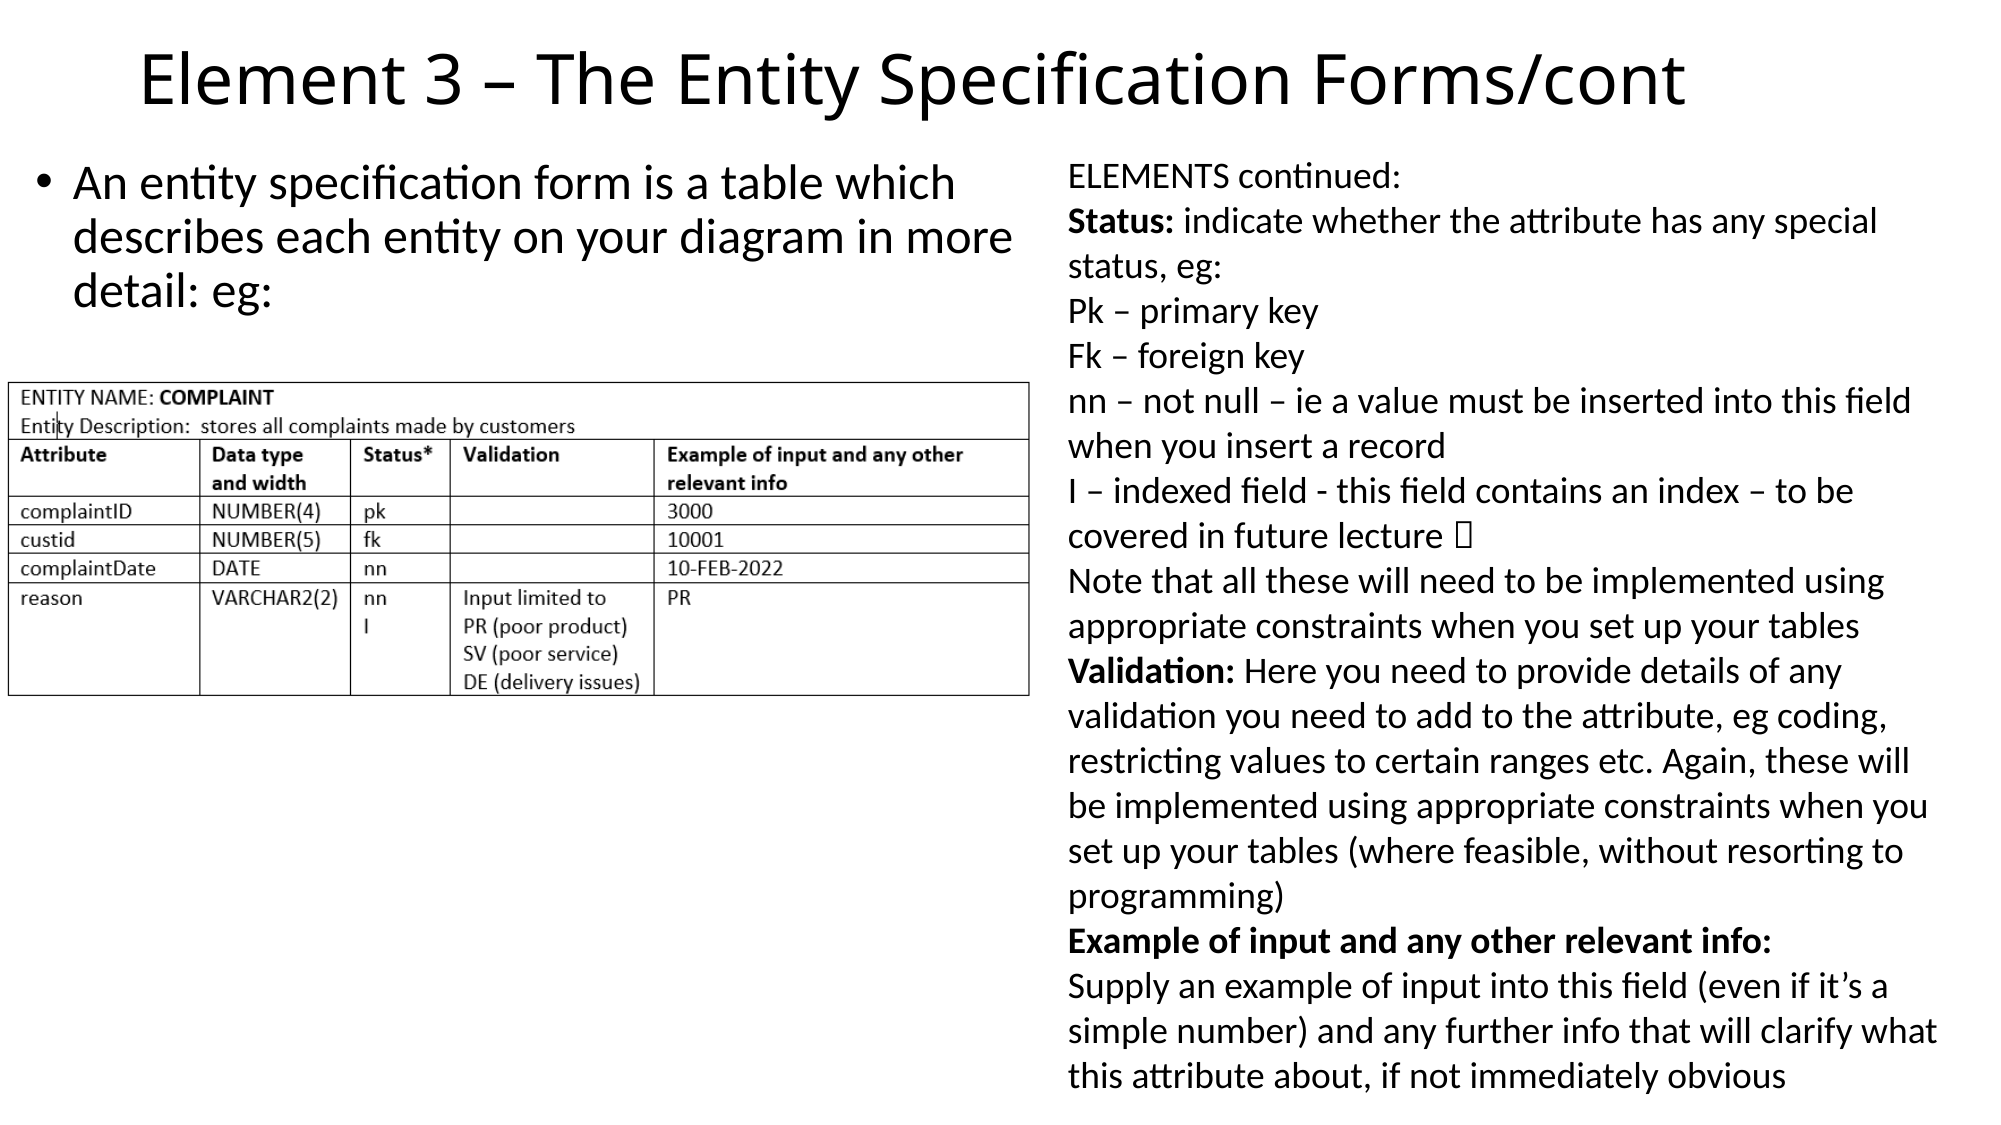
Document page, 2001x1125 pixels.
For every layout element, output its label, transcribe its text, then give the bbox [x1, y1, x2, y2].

picture [0, 374, 1033, 704]
title Element 3 – The Entity Specification Forms/cont [123, 16, 1940, 148]
text_box ELEMENTS continued: Status: indicate whether the attribute has any special status, eg: Pk – primary key Fk – foreign key nn – not null – ie a value must be inserted into this field when you insert a record I – indexed field - this field contains an index – to be covered in future lecture  Note that all these will need to be implemented using appropriate constraints when you set up your tables Validation: Here you need to provide details of any validation you need to add to the attribute, eg coding, restricting values to certain ranges etc. Again, these will be implemented using appropriate constraints when you set up your tables (where feasible, without resorting to programming) Example of input and any other relevant info: Supply an example of input into this field (even if it’s a simple number) and any further info that will clarify what this attribute about, if not immediately obvious [1053, 143, 1966, 1104]
list An entity specification form is a table which describes each entity on your diagram in more detail: eg: [20, 148, 1053, 1014]
